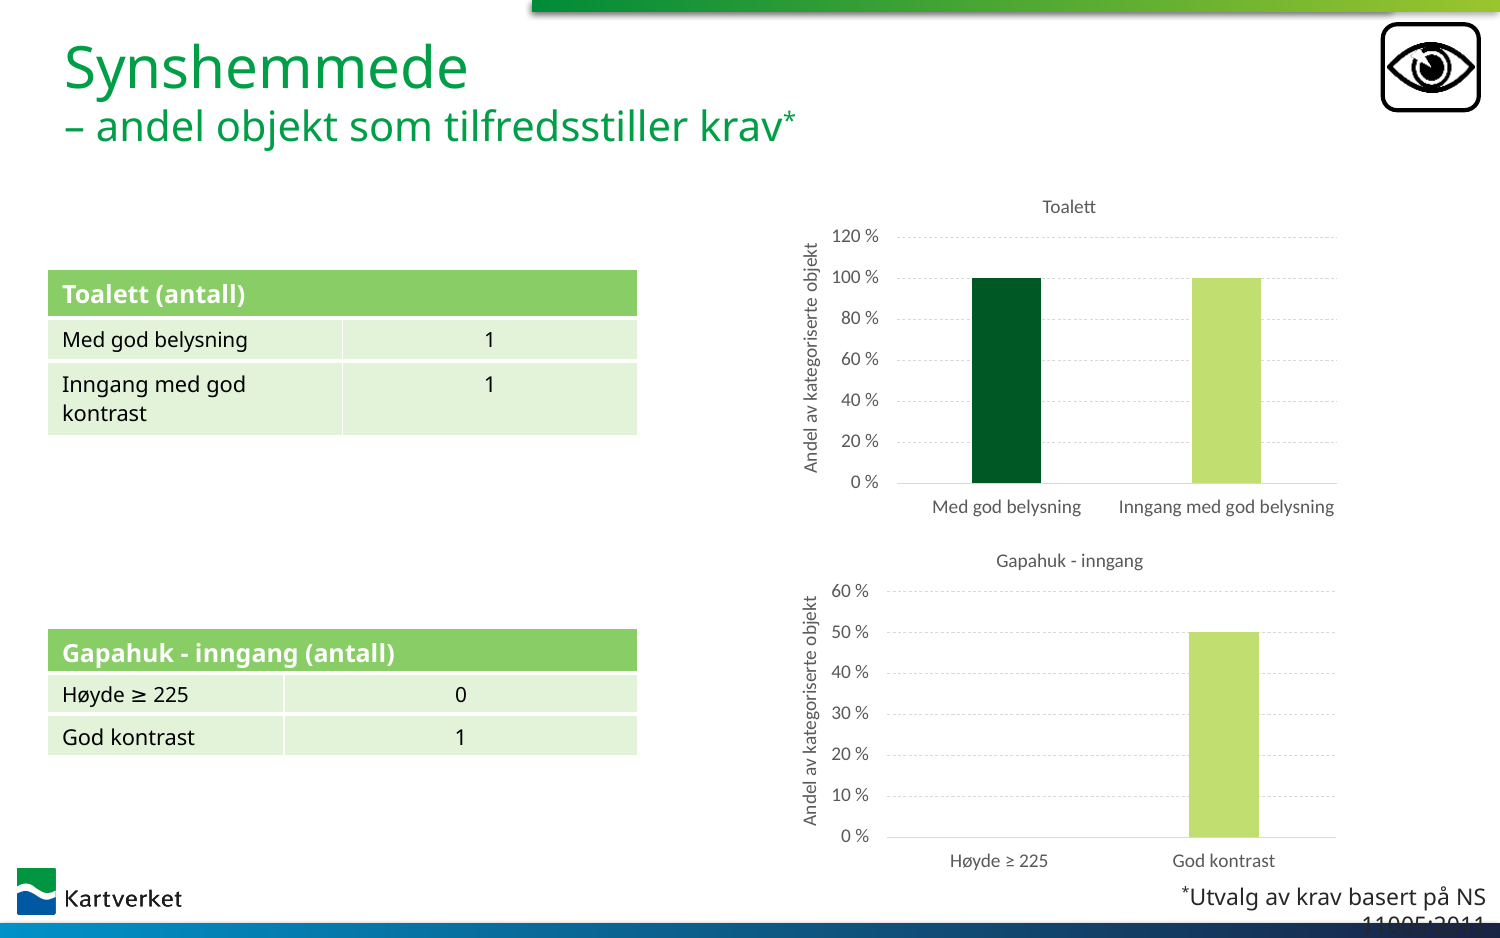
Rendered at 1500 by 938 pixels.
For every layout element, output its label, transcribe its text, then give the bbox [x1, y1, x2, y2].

text_box Synshemmede – andel objekt som tilfredsstiller krav* [49, 24, 1431, 158]
picture [791, 187, 1348, 526]
table_cell 1 [285, 716, 637, 755]
table_cell Med god belysning [48, 320, 342, 359]
table_cell 1 [343, 320, 637, 359]
table_cell Inngang med god kontrast [48, 363, 342, 435]
table_header Gapahuk - inngang (antall) [48, 629, 637, 671]
picture [791, 541, 1348, 880]
table_cell 1 [343, 363, 637, 435]
table_cell 0 [285, 675, 637, 712]
table_header Toalett (antall) [48, 270, 637, 316]
table_cell Høyde ≥ 225 [48, 675, 283, 712]
table_cell God kontrast [48, 716, 283, 755]
text_box *Utvalg av krav basert på NS 11005:2011 [1068, 873, 1500, 938]
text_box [1382, 24, 1480, 111]
